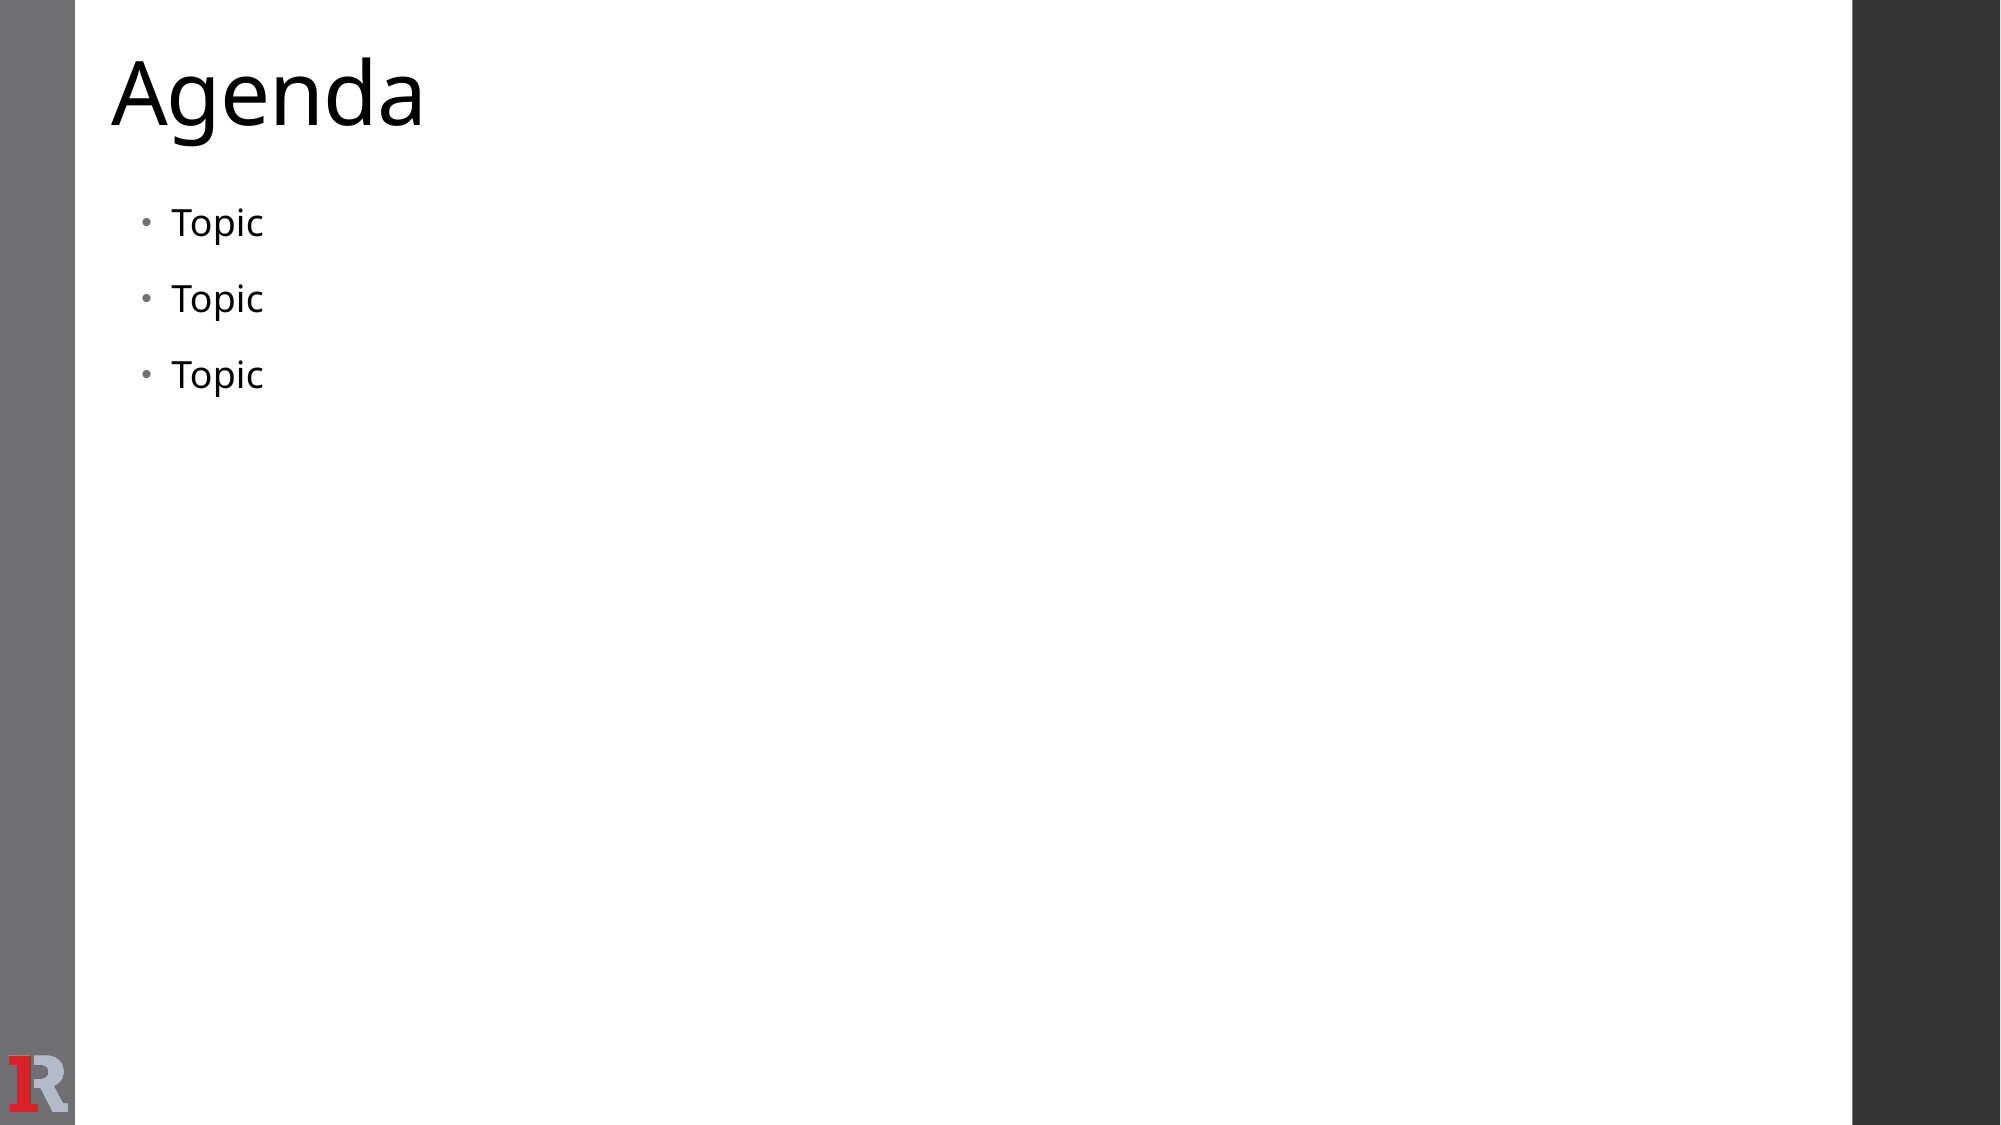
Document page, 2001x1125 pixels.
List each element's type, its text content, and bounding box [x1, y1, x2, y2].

title Agenda [96, 41, 1817, 153]
list Topic Topic Topic [126, 194, 1817, 1014]
picture [9, 1054, 68, 1113]
